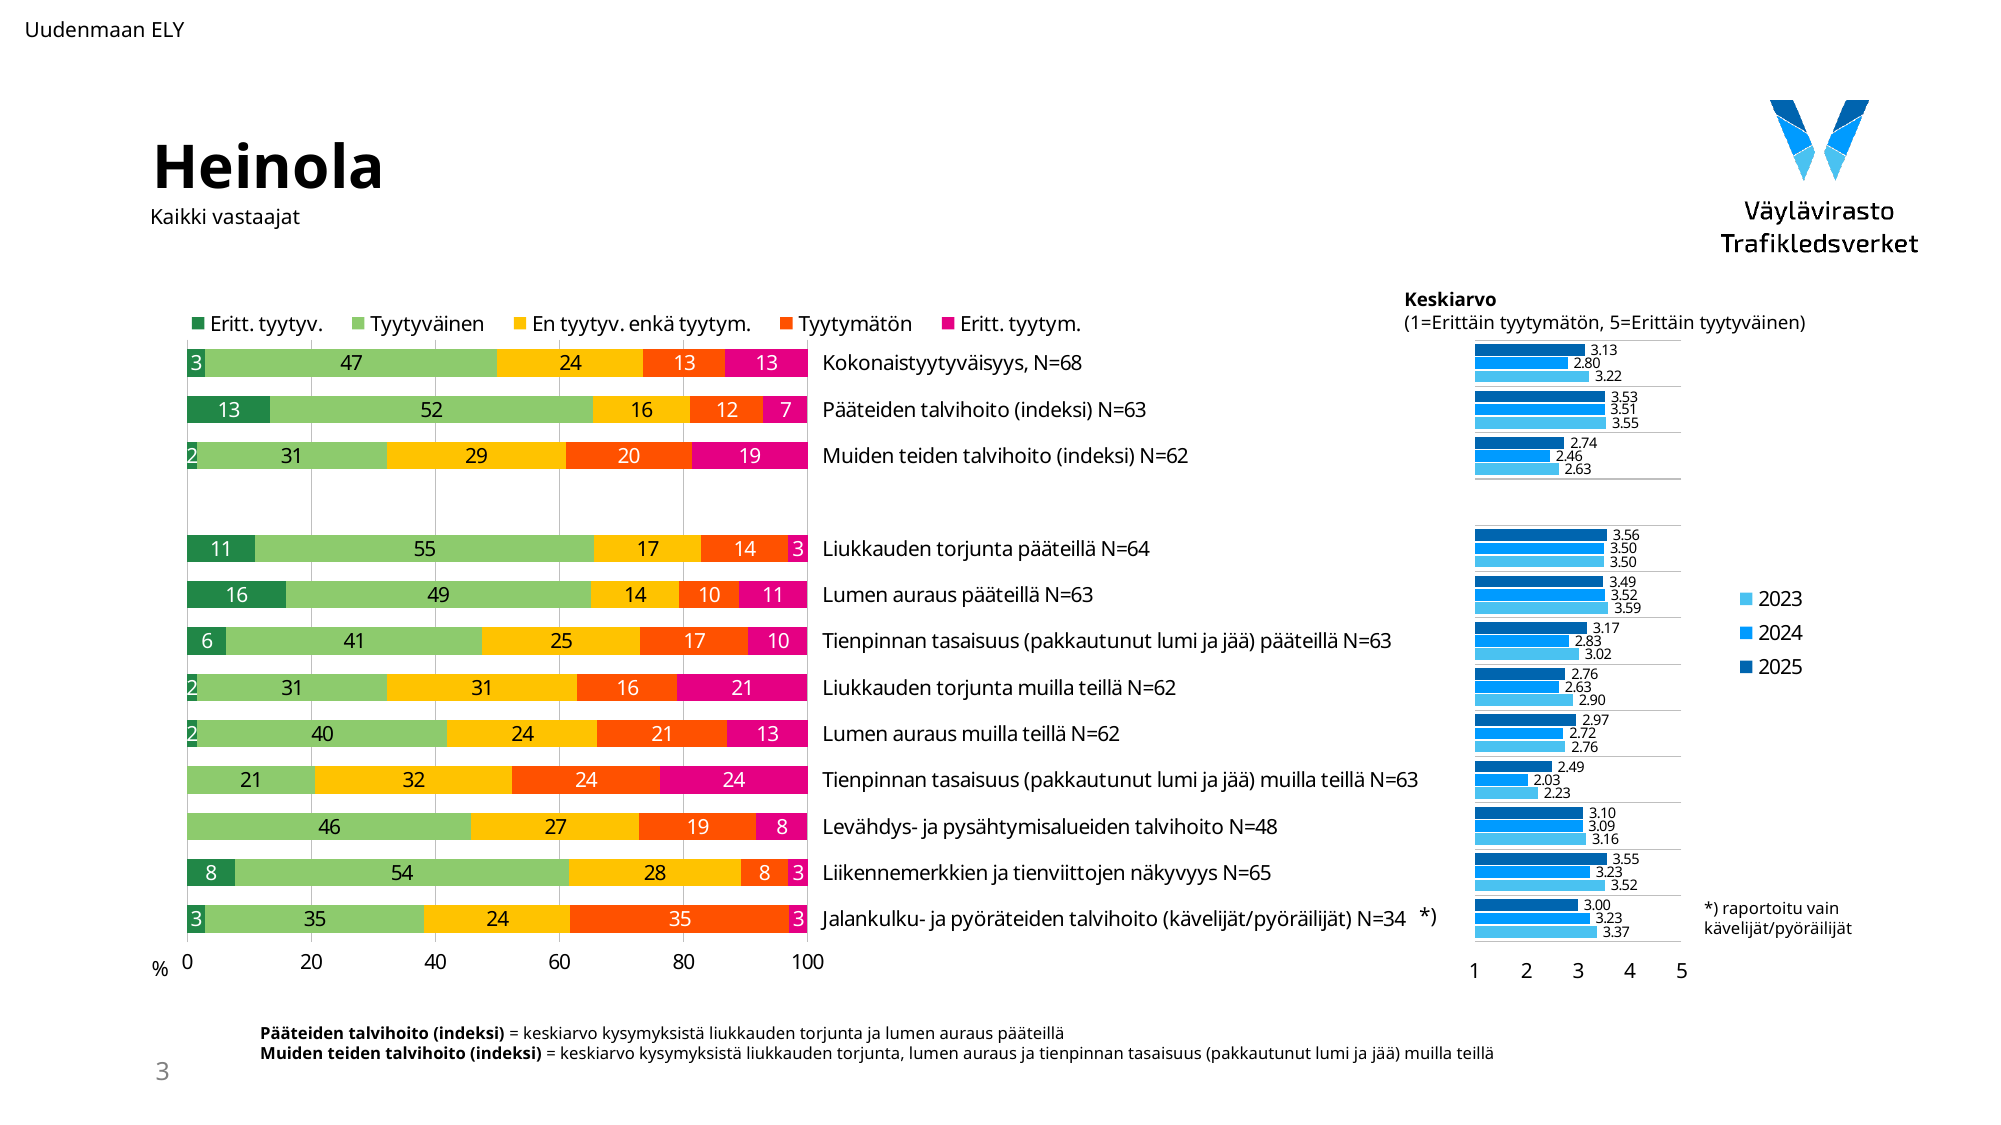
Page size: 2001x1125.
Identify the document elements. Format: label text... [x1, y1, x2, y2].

picture [1682, 62, 1958, 292]
text_box Uudenmaan ELY [9, 9, 200, 50]
title Heinola [137, 59, 1555, 278]
footer [0, 1042, 675, 1103]
text_box Keskiarvo (1=Erittäin tyytymätön, 5=Erittäin tyytyväinen) [1389, 280, 1826, 341]
text_box % [136, 948, 184, 989]
text_box *) raportoitu vain kävelijät/pyöräilijät [1822, 890, 1868, 945]
text_box Kaikki vastaajat [135, 196, 315, 237]
chart [168, 281, 1822, 985]
text_box Pääteiden talvihoito (indeksi) = keskiarvo kysymyksistä liukkauden torjunta ja lumen auraus pääteillä Muiden teiden talvihoito (indeksi) = keskiarvo kysymyksistä liukkauden torjunta, lumen auraus ja tienpinnan tasaisuus (pakkautunut lumi ja jää) muilla teillä [245, 1015, 1520, 1094]
